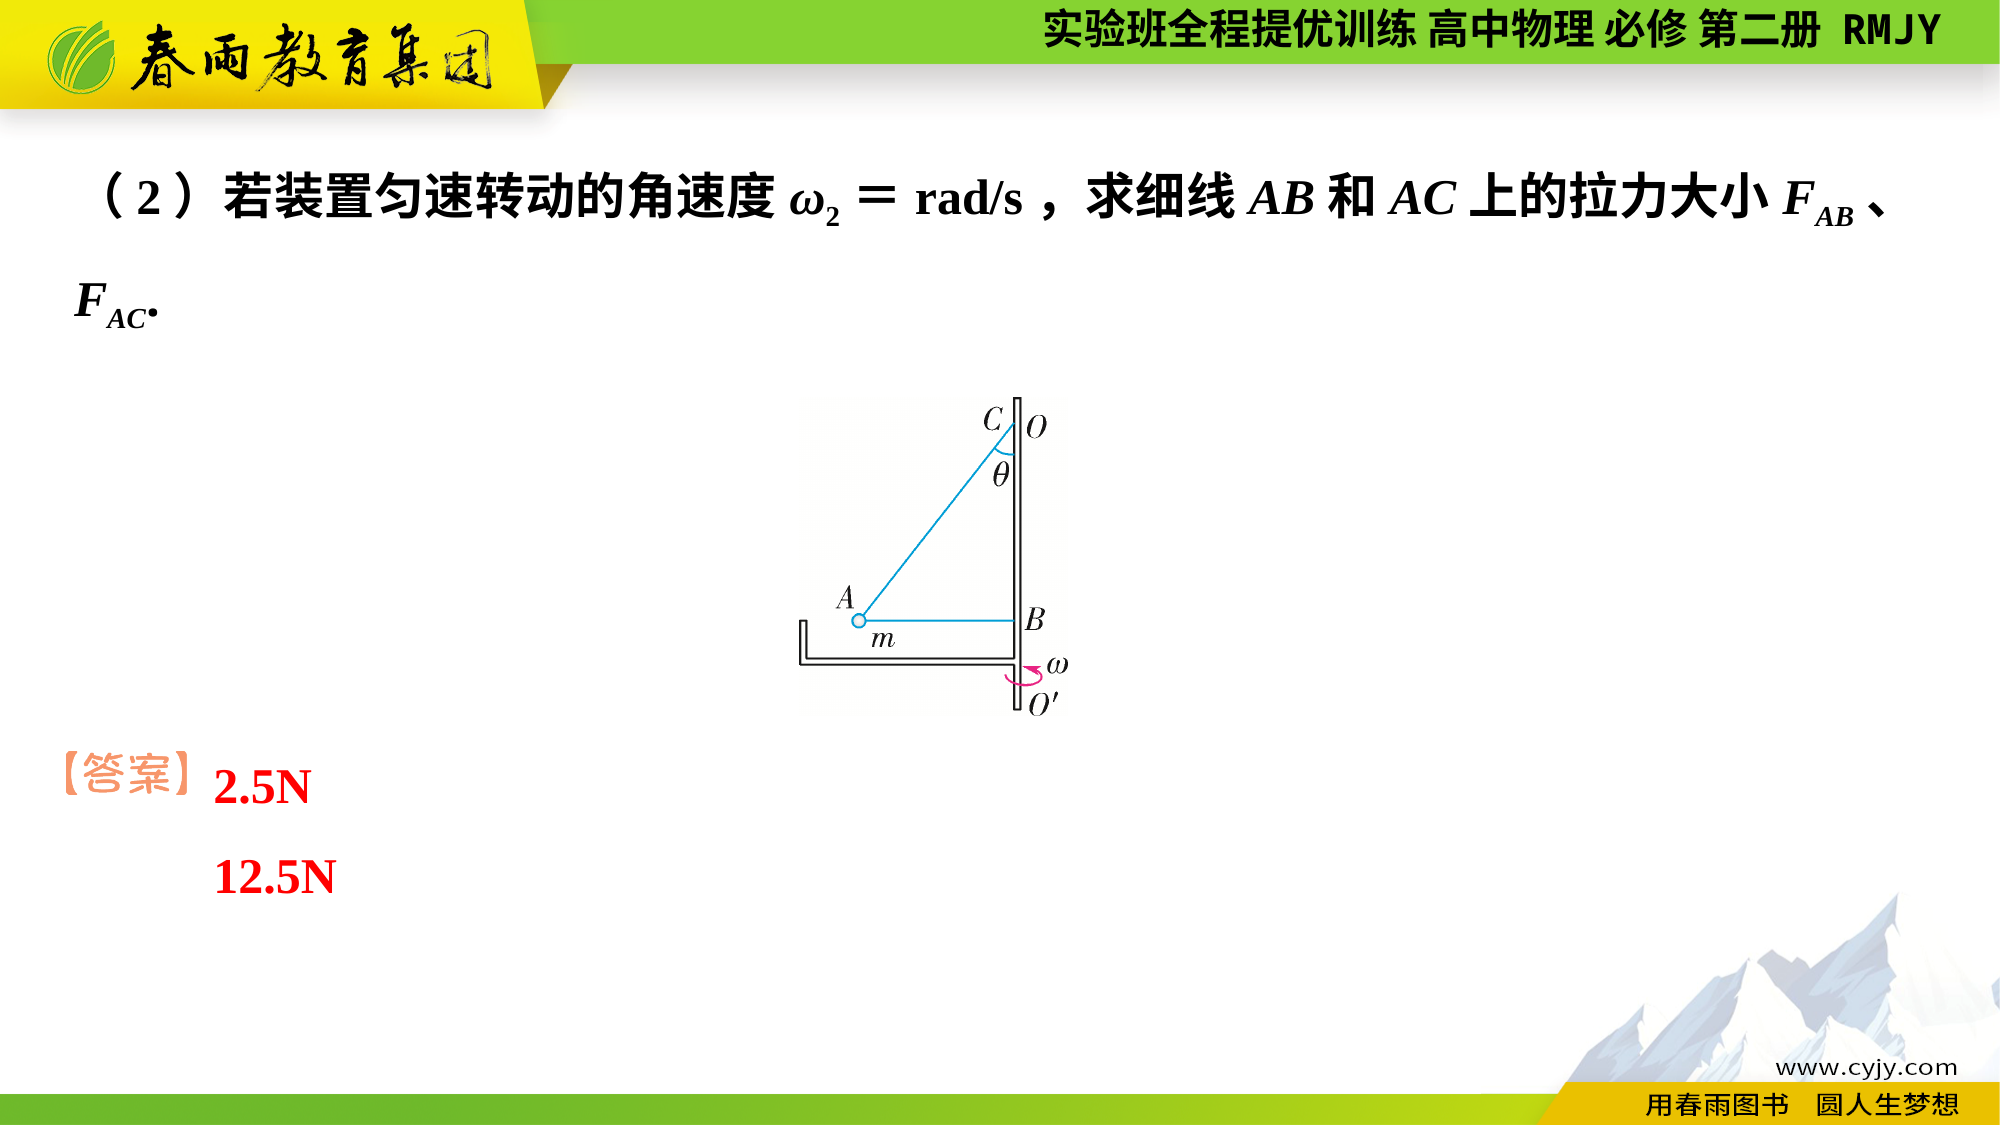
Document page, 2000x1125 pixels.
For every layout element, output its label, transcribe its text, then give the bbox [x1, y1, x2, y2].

picture [0, 0, 2000, 1125]
text_box 2.5N 12.5N [198, 715, 501, 821]
